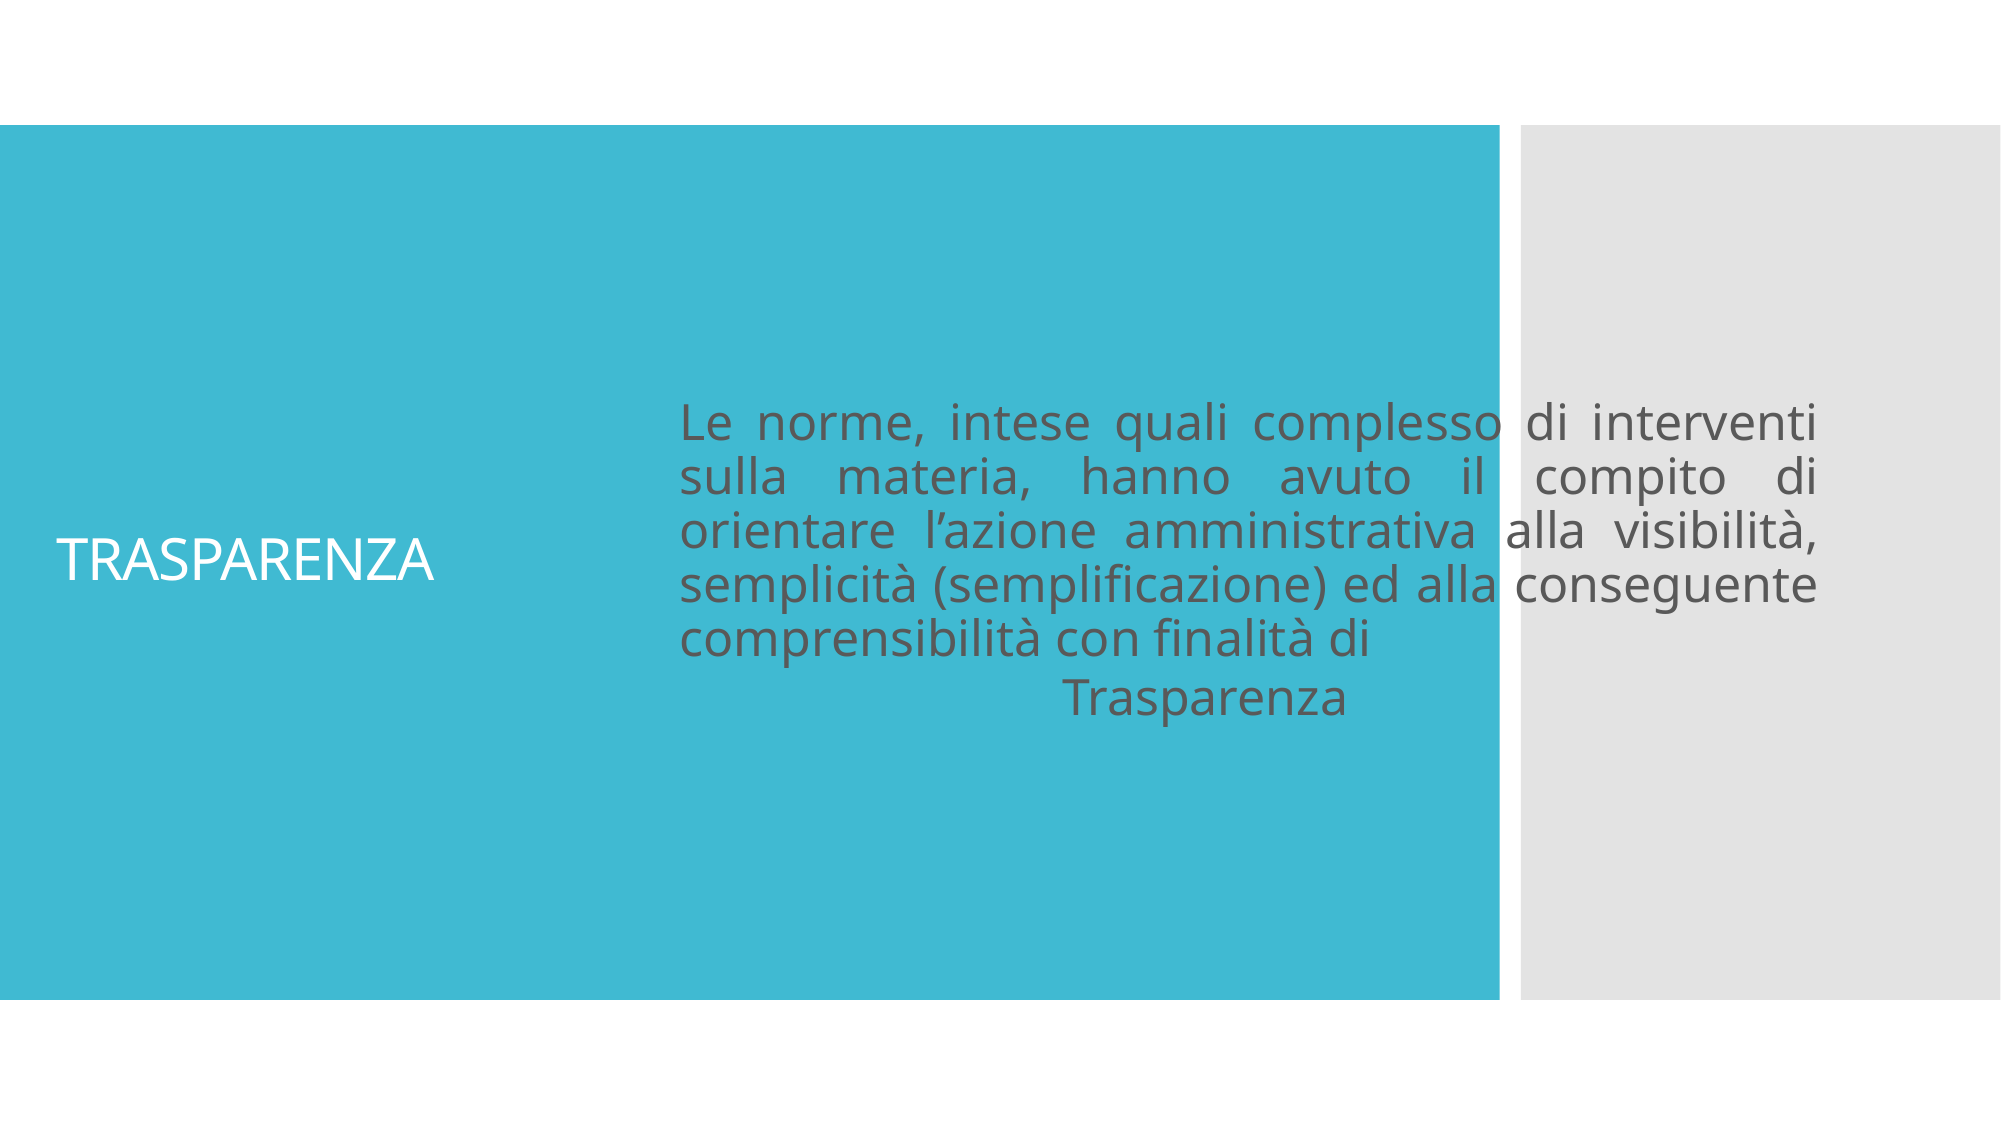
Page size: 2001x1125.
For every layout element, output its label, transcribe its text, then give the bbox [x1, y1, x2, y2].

list Le norme, intese quali complesso di interventi sulla materia, hanno avuto il compito di orientare l’azione amministrativa alla visibilità, semplicità (semplificazione) ed alla conseguente comprensibilità con finalità di Trasparenza [634, 141, 1835, 982]
title TRASPARENZA [41, 184, 525, 939]
